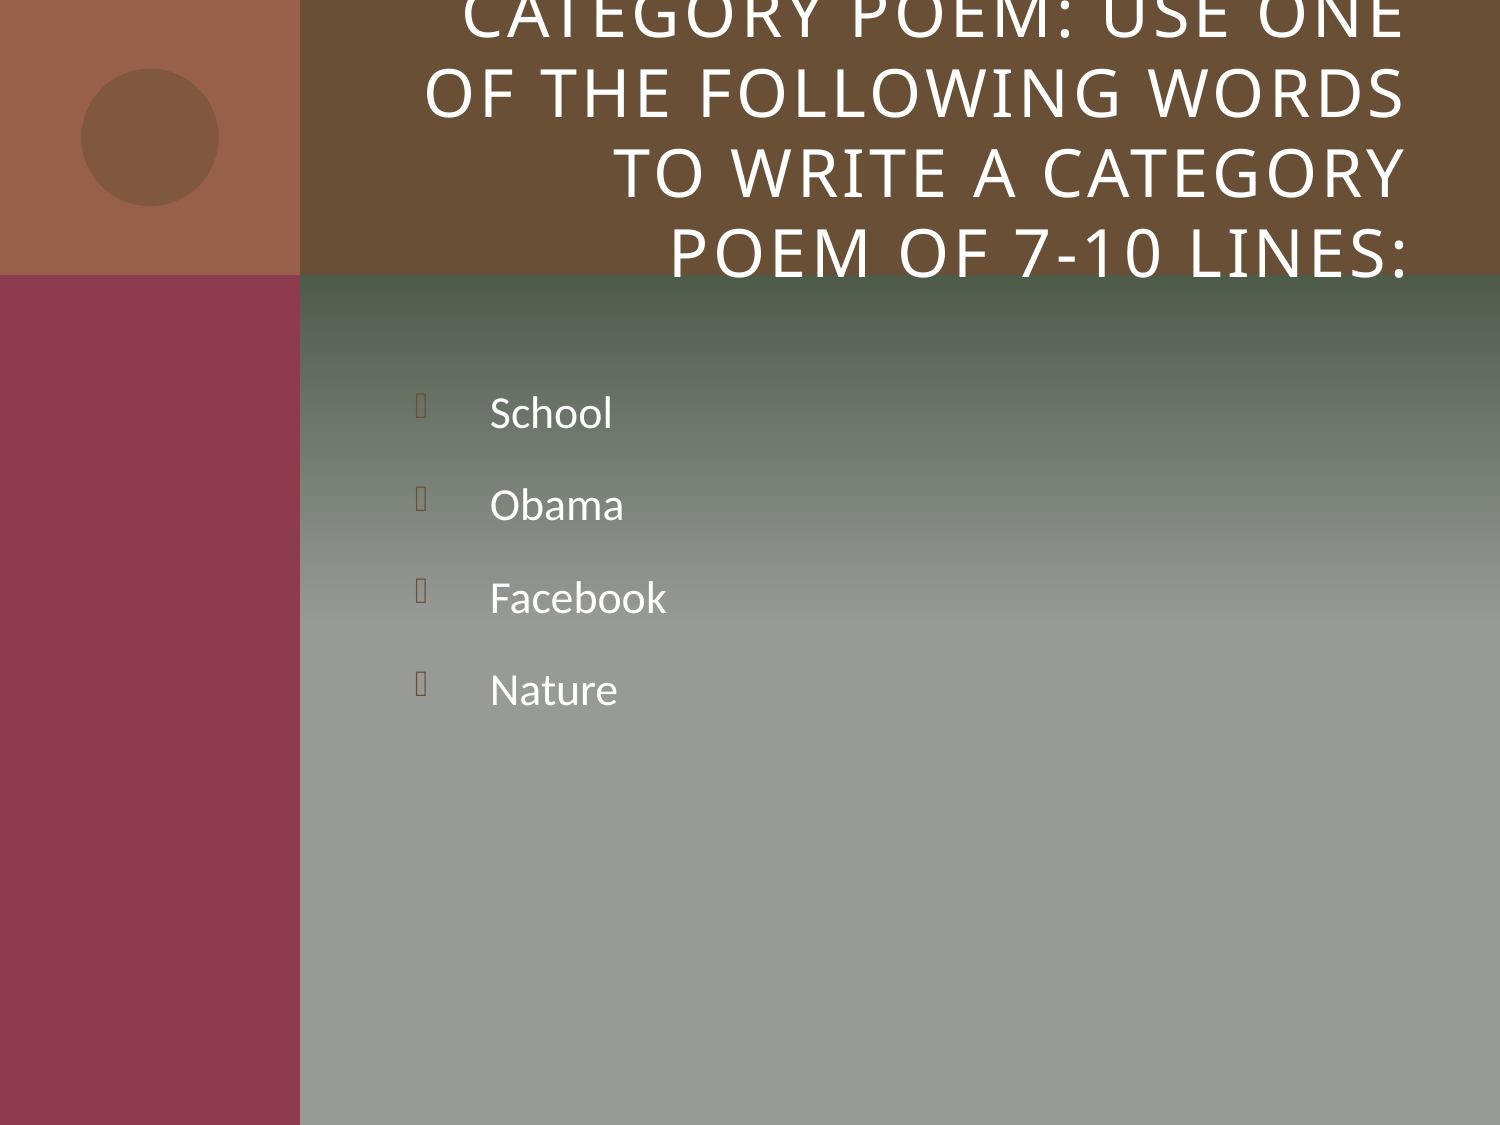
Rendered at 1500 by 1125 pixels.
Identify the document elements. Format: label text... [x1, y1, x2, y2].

title Category Poem: Use one of the following words to write a category poem of 7-10 lines: [399, 37, 1425, 225]
list School Obama Facebook Nature [399, 375, 1425, 1005]
